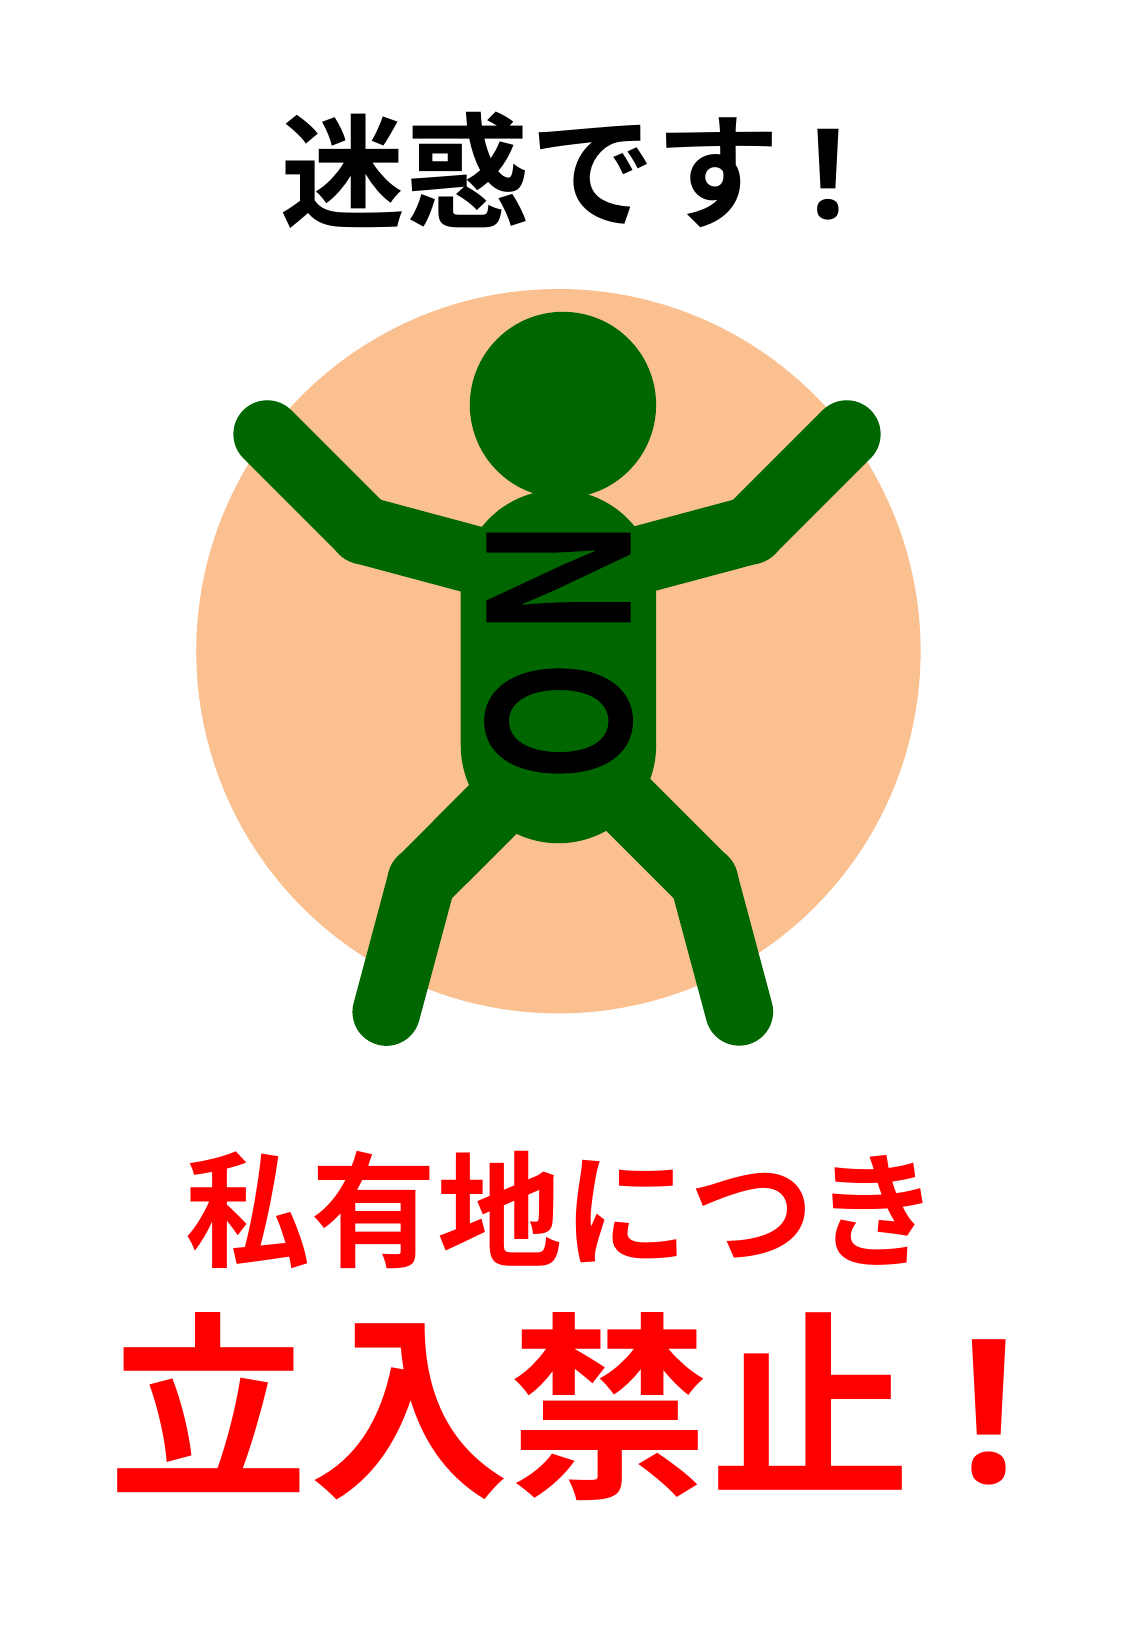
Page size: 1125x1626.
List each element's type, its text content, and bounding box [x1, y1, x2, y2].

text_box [195, 288, 921, 1049]
text_box 迷惑です! [1, 86, 1125, 252]
text_box 私有地につき 立入禁止! [1, 1124, 1125, 1530]
